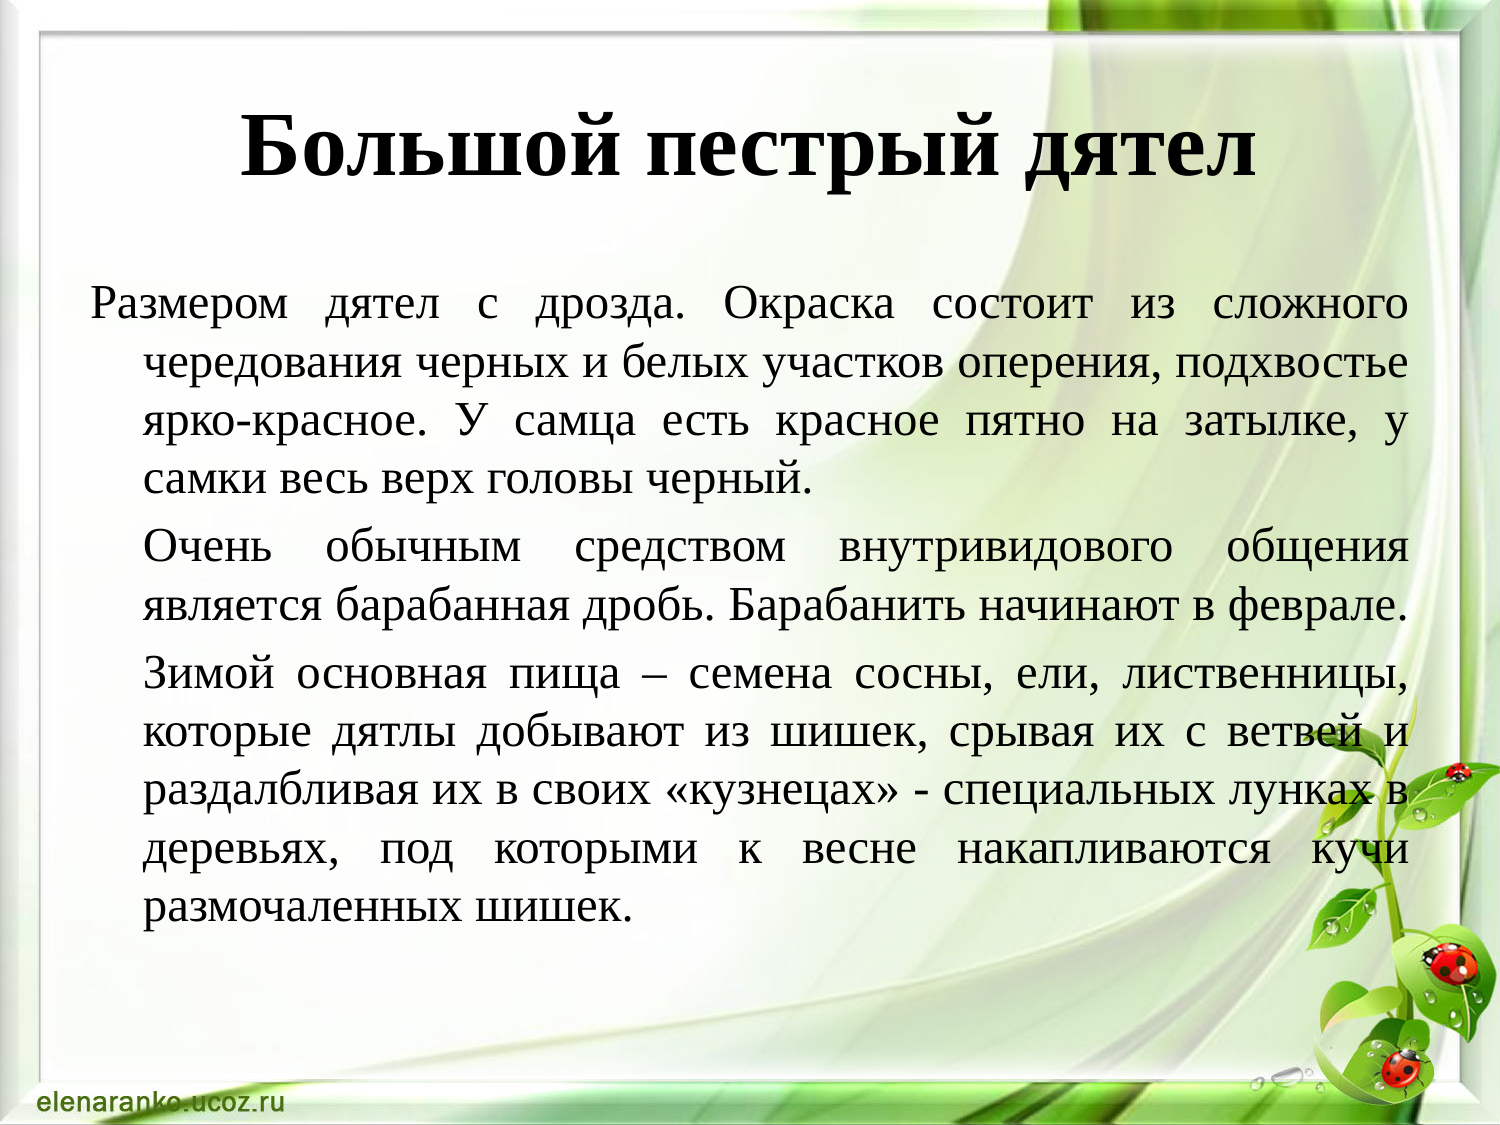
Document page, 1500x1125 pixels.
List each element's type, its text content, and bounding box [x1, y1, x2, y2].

list Размером дятел с дрозда. Окраска состоит из сложного чередования черных и белых участков оперения, подхвостье ярко-красное. У самца есть красное пятно на затылке, у самки весь верх головы черный. Очень обычным средством внутривидового общения является барабанная дробь. Барабанить начинают в феврале. Зимой основная пища – семена сосны, ели, лиственницы, которые дятлы добывают из шишек, срывая их с ветвей и раздалбливая их в своих «кузнецах» - специальных лунках в деревьях, под которыми к весне накапливаются кучи размочаленных шишек. [75, 262, 1425, 1005]
picture [0, 0, 1500, 1125]
title Большой пестрый дятел [75, 45, 1425, 233]
